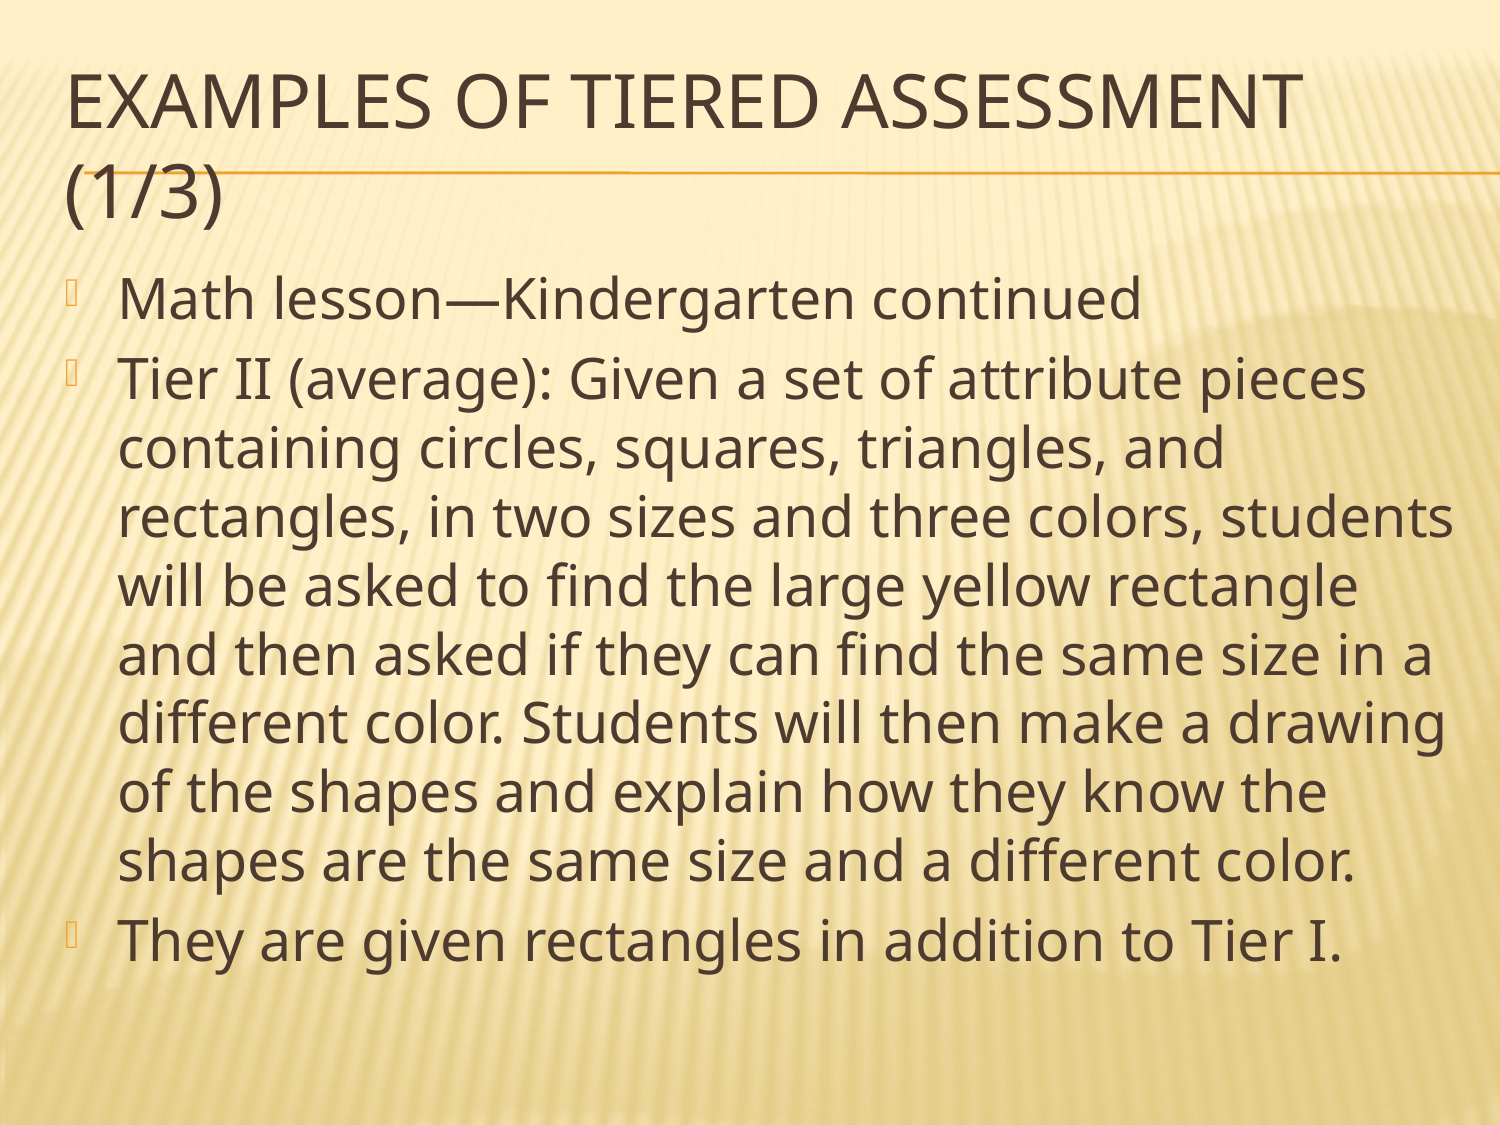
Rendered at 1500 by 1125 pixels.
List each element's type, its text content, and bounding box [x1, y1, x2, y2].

list Math lesson—Kindergarten continued Tier II (average): Given a set of attribute pieces containing circles, squares, triangles, and rectangles, in two sizes and three colors, students will be asked to find the large yellow rectangle and then asked if they can find the same size in a different color. Students will then make a drawing of the shapes and explain how they know the shapes are the same size and a different color. They are given rectangles in addition to Tier I. [50, 254, 1475, 998]
title Examples of tiered assessment (1/3) [50, 75, 1475, 213]
